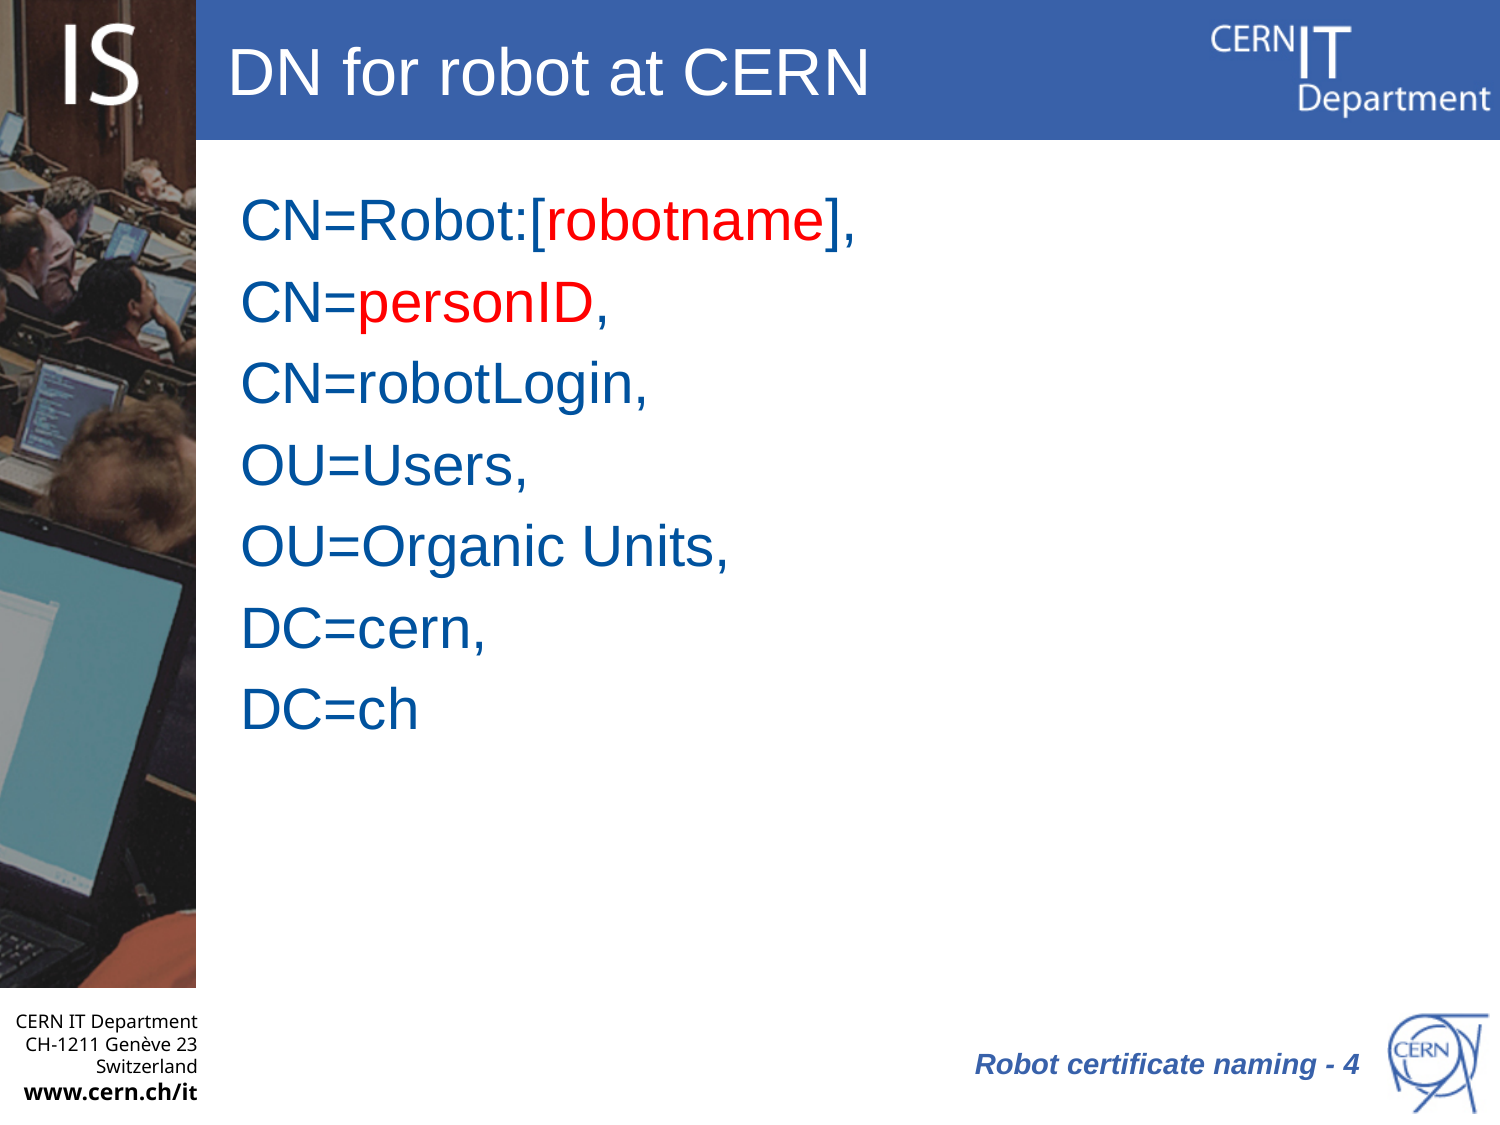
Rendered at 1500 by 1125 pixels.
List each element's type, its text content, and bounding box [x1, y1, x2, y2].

list CN=Robot:[robotname], CN=personID, CN=robotLogin, OU=Users, OU=Organic Units, DC=cern, DC=ch [224, 174, 1463, 988]
title DN for robot at CERN [212, 0, 1126, 138]
picture [0, 0, 1500, 988]
picture [1387, 1012, 1490, 1114]
footer Robot certificate naming - 4 [312, 1037, 1376, 1113]
